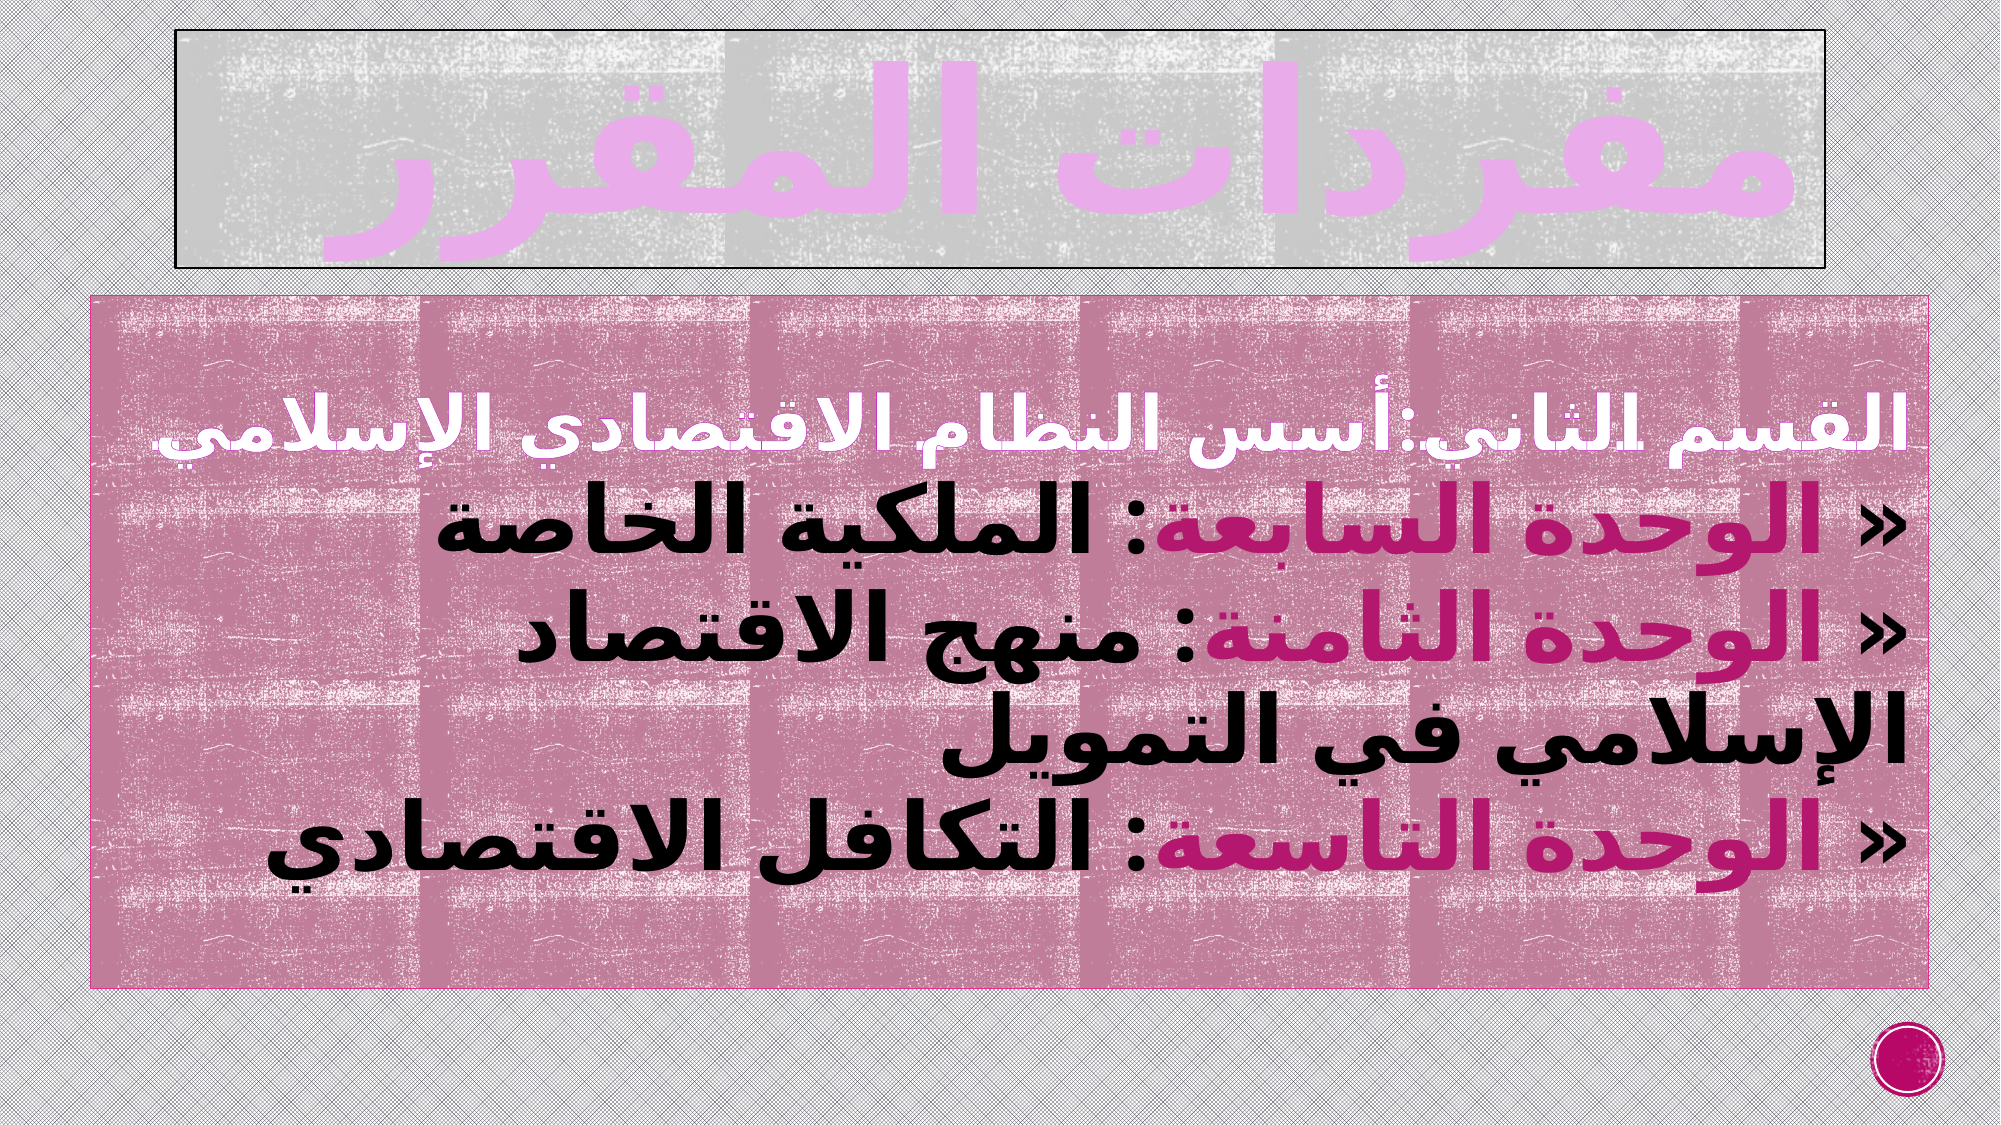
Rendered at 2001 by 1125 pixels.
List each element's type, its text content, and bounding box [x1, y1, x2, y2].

list القسم الثاني:أسس النظام الاقتصادي الإسلامي « الوحدة السابعة: الملكية الخاصة « الوحدة الثامنة: منهج الاقتصاد الإسلامي في التمويل « الوحدة التاسعة: التكافل الاقتصادي [90, 295, 1929, 989]
title مفردات المقرر [174, 29, 1826, 269]
